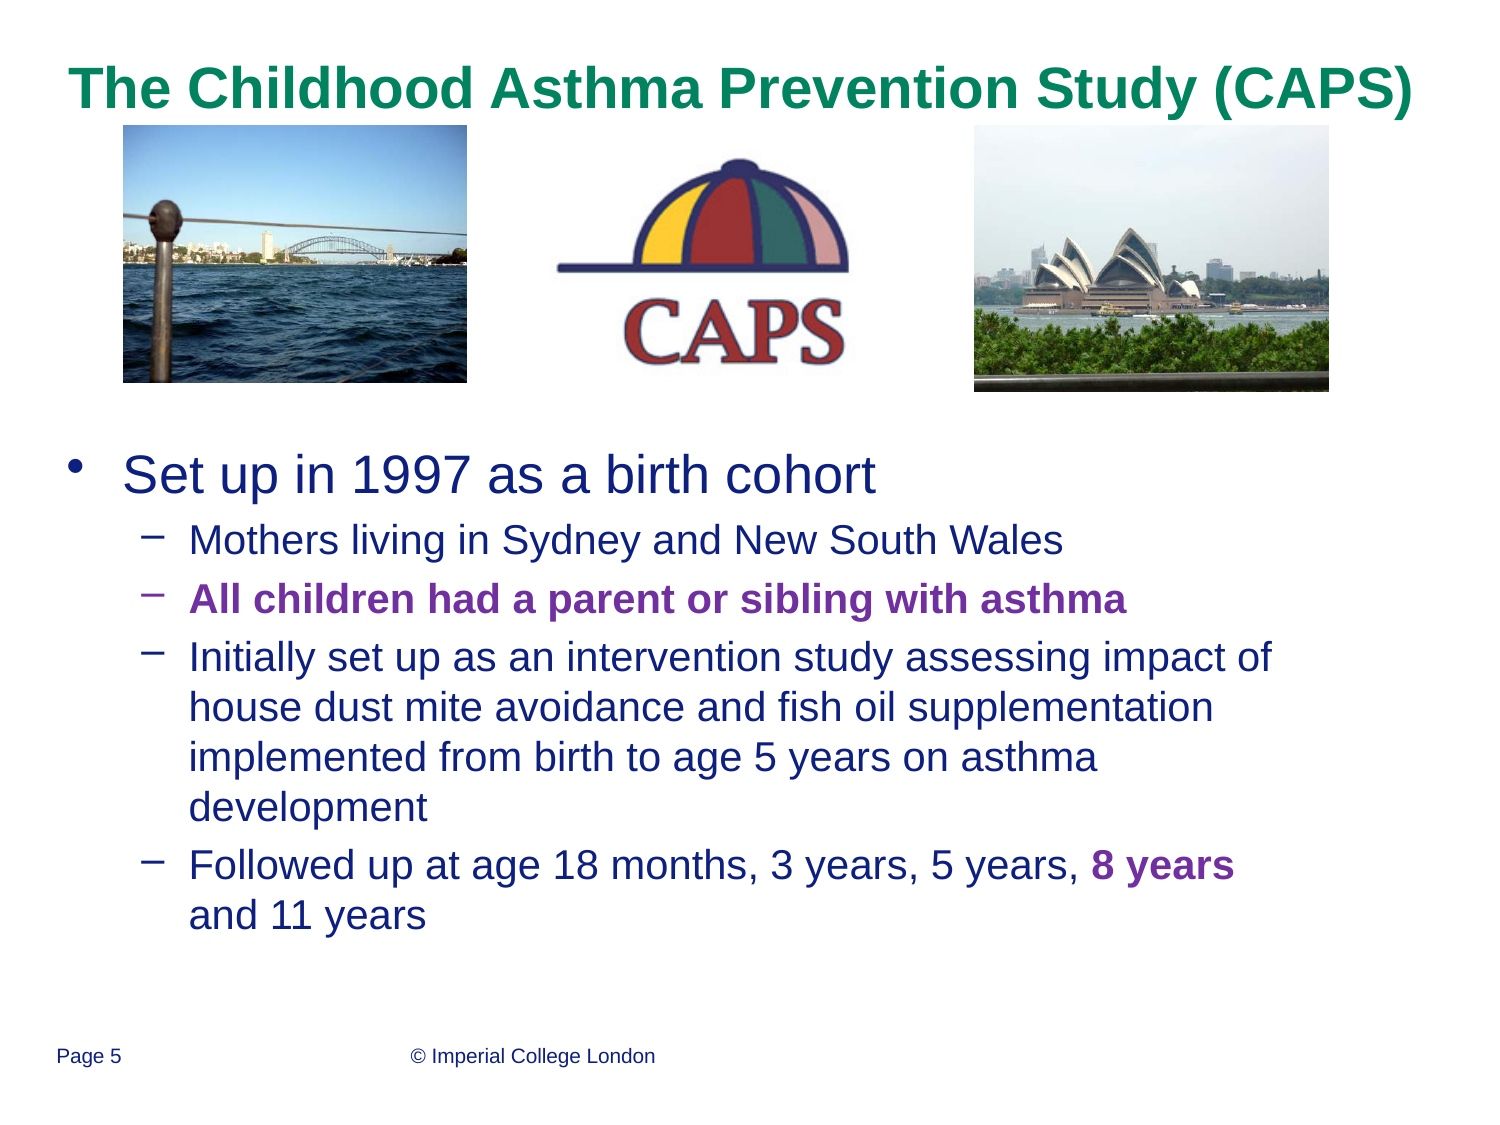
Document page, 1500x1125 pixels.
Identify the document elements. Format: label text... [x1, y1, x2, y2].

picture [123, 125, 467, 383]
slide_number Page 5 [40, 1034, 392, 1114]
list Set up in 1997 as a birth cohort Mothers living in Sydney and New South Wales All children had a parent or sibling with asthma Initially set up as an intervention study assessing impact of house dust mite avoidance and fish oil supplementation implemented from birth to age 5 years on asthma development Followed up at age 18 months, 3 years, 5 years, 8 years and 11 years [51, 432, 1318, 1107]
picture [974, 125, 1330, 392]
picture [537, 136, 869, 386]
footer © Imperial College London [395, 1034, 871, 1114]
title The Childhood Asthma Prevention Study (CAPS) [52, 6, 1448, 164]
